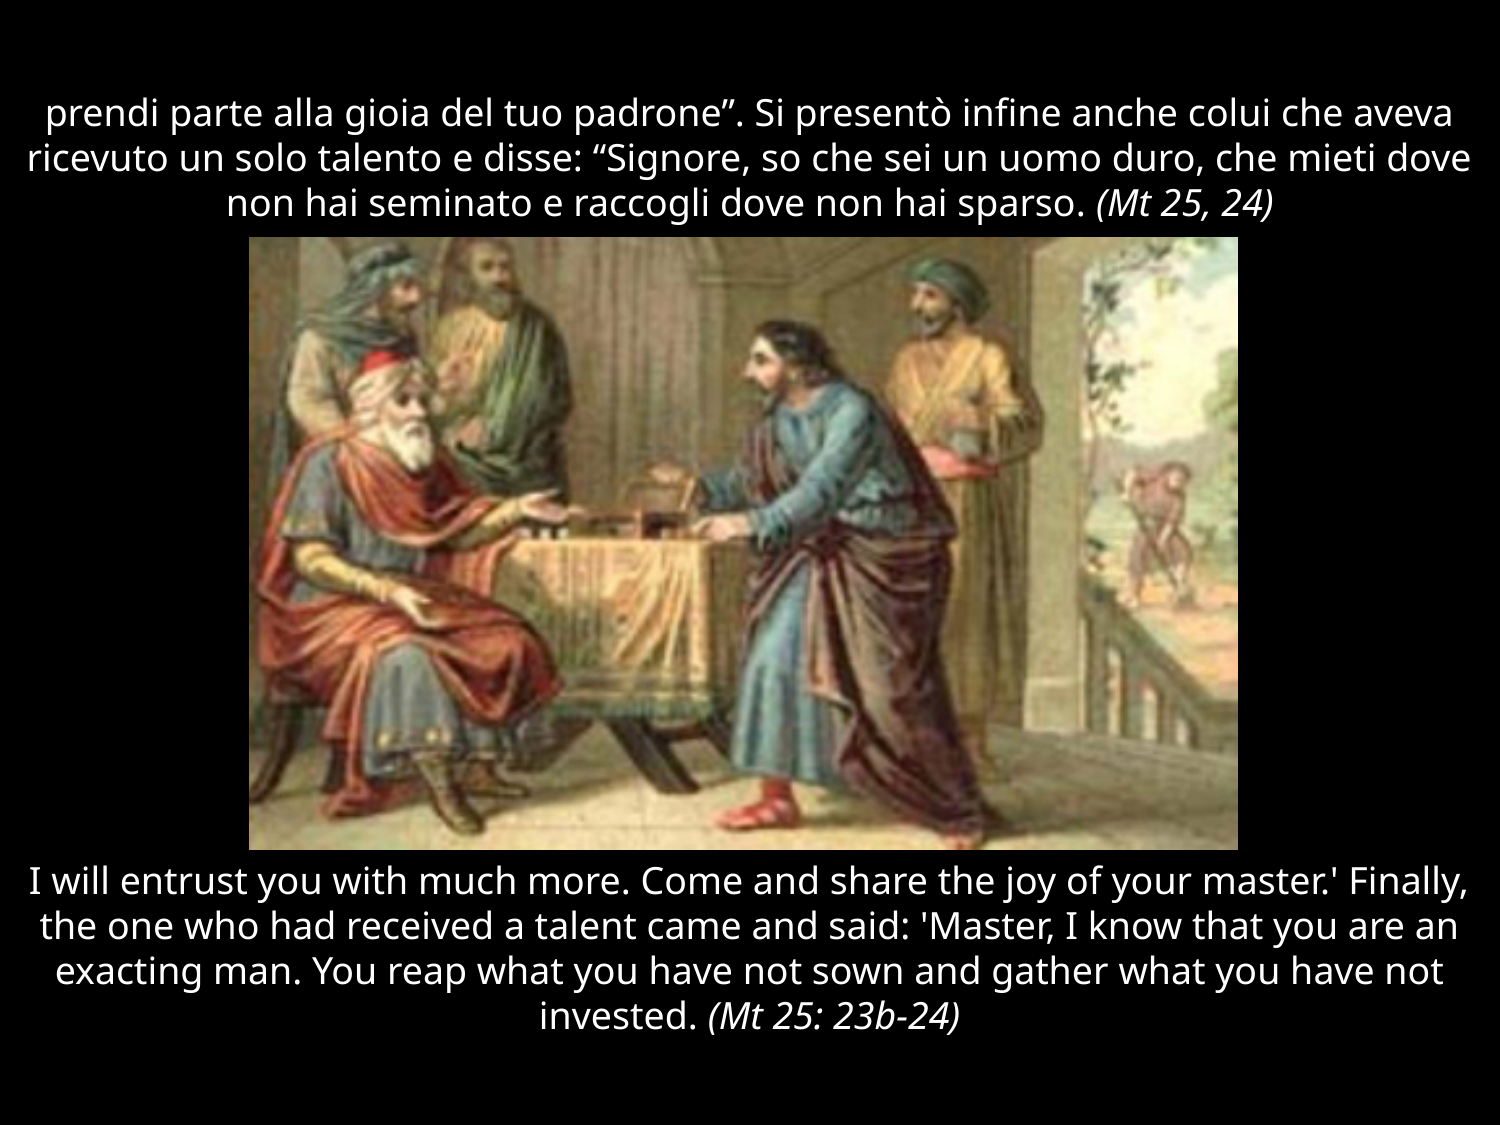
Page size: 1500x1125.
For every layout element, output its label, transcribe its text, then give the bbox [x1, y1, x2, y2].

picture [249, 237, 1238, 850]
title prendi parte alla gioia del tuo padrone”. Si presentò infine anche colui che aveva ricevuto un solo talento e disse: “Signore, so che sei un uomo duro, che mieti dove non hai seminato e raccogli dove non hai sparso. (Mt 25, 24) [0, 62, 1500, 250]
text_box I will entrust you with much more. Come and share the joy of your master.' Finally, the one who had received a talent came and said: 'Master, I know that you are an exacting man. You reap what you have not sown and gather what you have not invested. (Mt 25: 23b-24) [0, 849, 1500, 1046]
